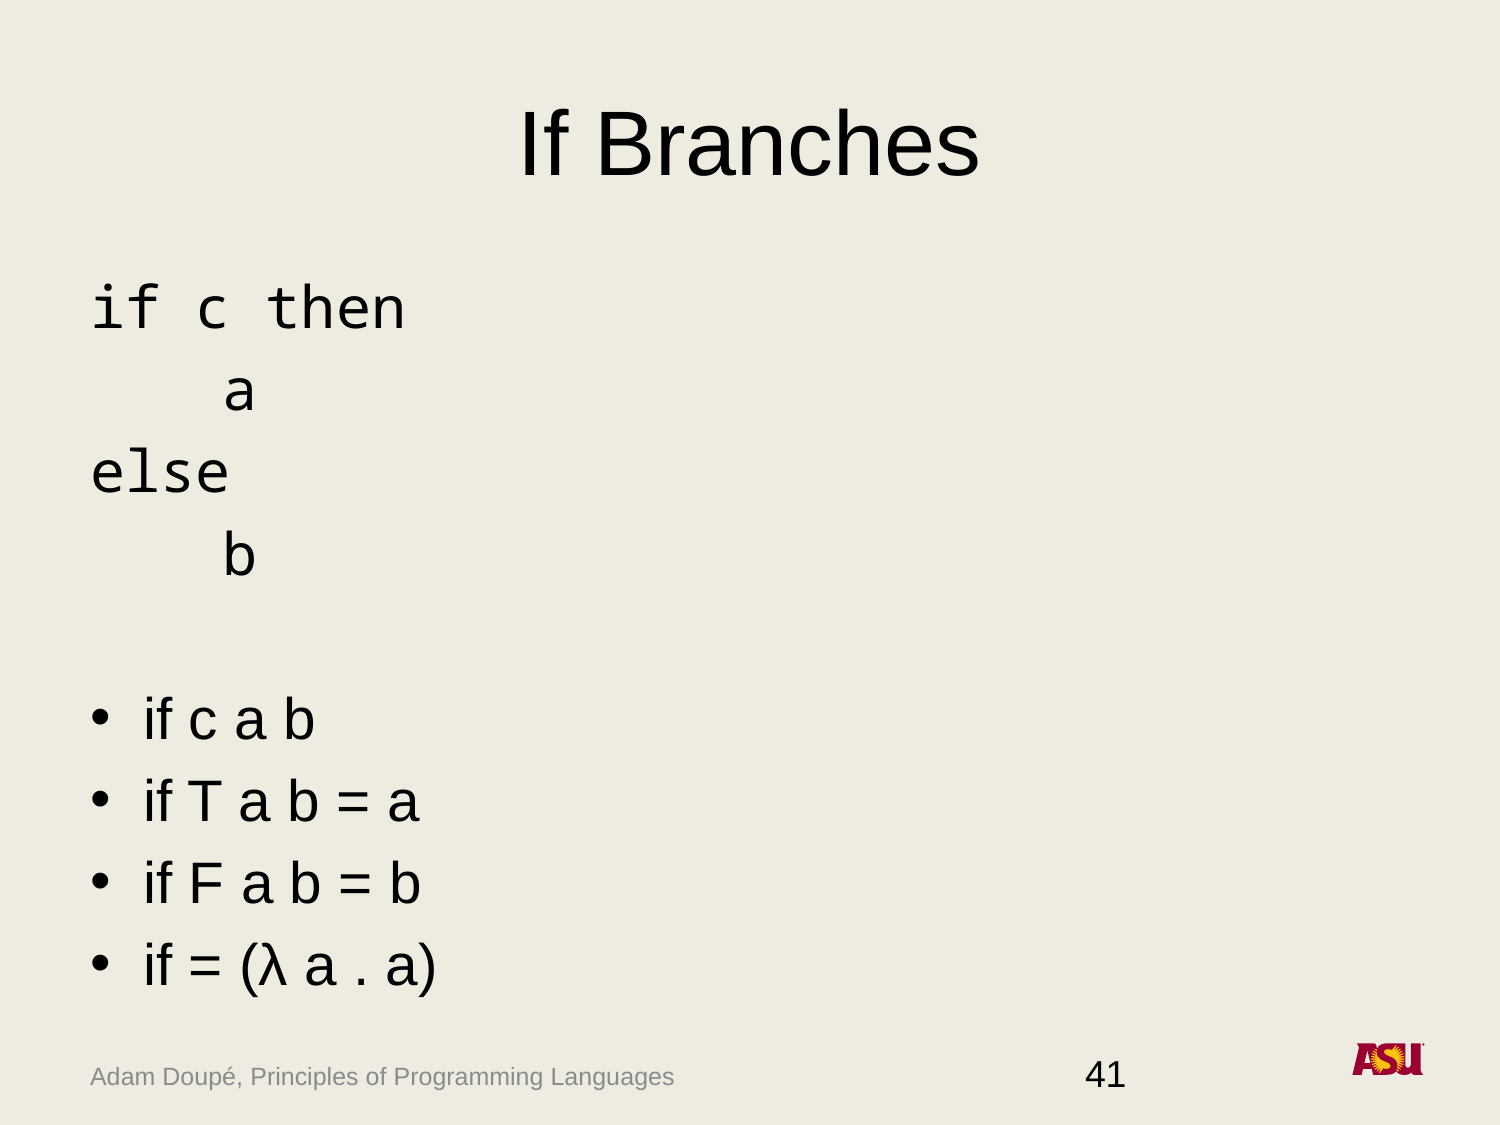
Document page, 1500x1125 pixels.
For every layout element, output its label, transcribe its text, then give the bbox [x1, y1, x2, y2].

title If Branches [75, 45, 1425, 233]
slide_number 41 [1070, 1042, 1421, 1103]
list if c then a else b if c a b if T a b = a if F a b = b if = (λ a . a) [75, 262, 1425, 1005]
